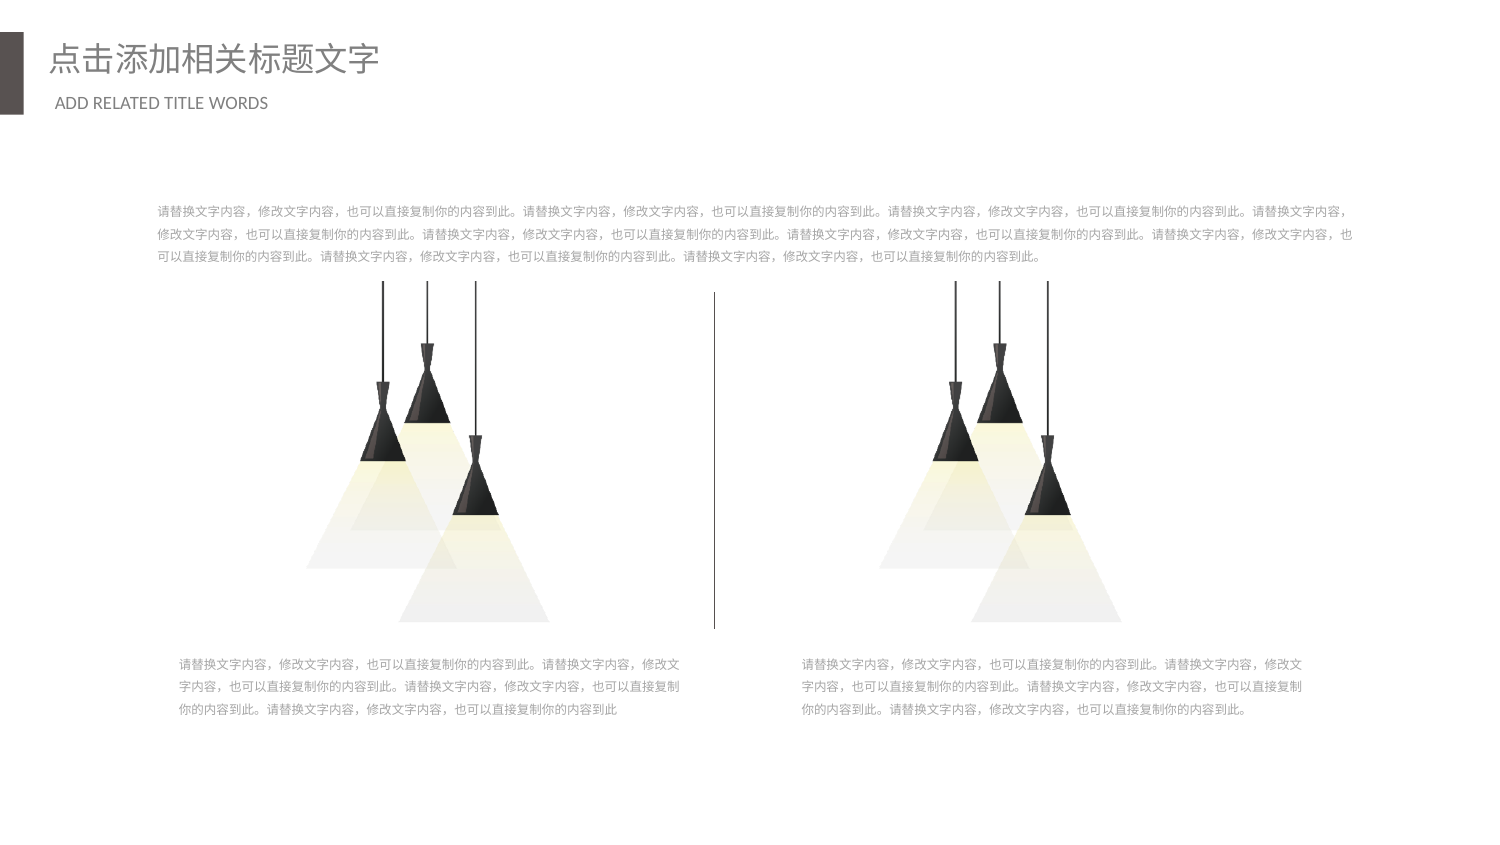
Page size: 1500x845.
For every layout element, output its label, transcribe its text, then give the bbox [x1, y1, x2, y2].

text_box 点击添加相关标题文字 [37, 32, 393, 84]
text_box 请替换文字内容，修改文字内容，也可以直接复制你的内容到此。请替换文字内容，修改文字内容，也可以直接复制你的内容到此。请替换文字内容，修改文字内容，也可以直接复制你的内容到此。请替换文字内容，修改文字内容，也可以直接复制你的内容到此。 [801, 649, 1306, 717]
text_box 请替换文字内容，修改文字内容，也可以直接复制你的内容到此。请替换文字内容，修改文字内容，也可以直接复制你的内容到此。请替换文字内容，修改文字内容，也可以直接复制你的内容到此。请替换文字内容，修改文字内容，也可以直接复制你的内容到此。请替换文字内容，修改文字内容，也可以直接复制你的内容到此。请替换文字内容，修改文字内容，也可以直接复制你的内容到此。请替换文字内容，修改文字内容，也可以直接复制你的内容到此。请替换文字内容，修改文字内容，也可以直接复制你的内容到此。请替换文字内容，修改文字内容，也可以直接复制你的内容到此。 [157, 196, 1352, 265]
picture [300, 280, 556, 635]
text_box 请替换文字内容，修改文字内容，也可以直接复制你的内容到此。请替换文字内容，修改文字内容，也可以直接复制你的内容到此。请替换文字内容，修改文字内容，也可以直接复制你的内容到此。请替换文字内容，修改文字内容，也可以直接复制你的内容到此 [178, 649, 690, 717]
text_box ADD RELATED TITLE WORDS [43, 85, 379, 119]
text_box [0, 30, 26, 117]
picture [873, 280, 1129, 635]
